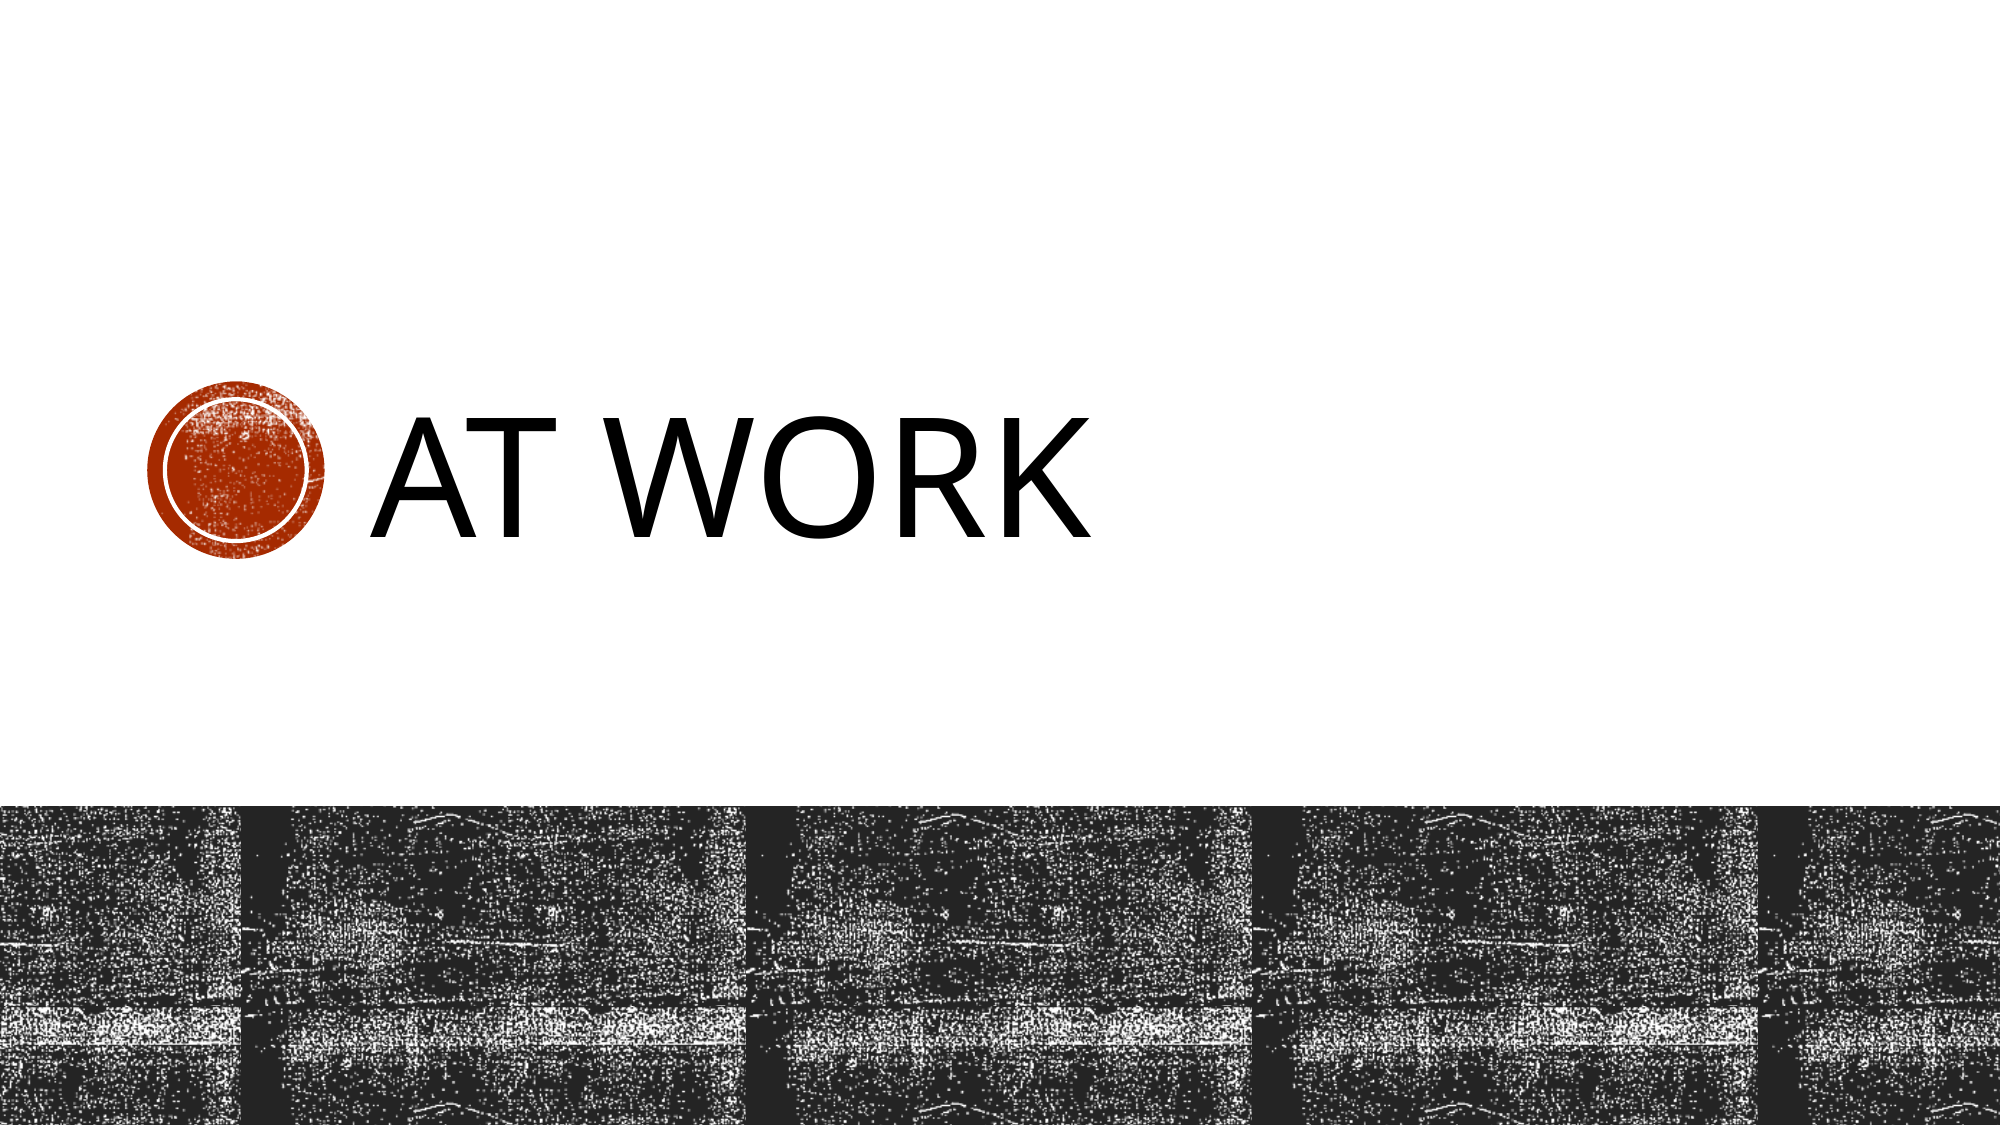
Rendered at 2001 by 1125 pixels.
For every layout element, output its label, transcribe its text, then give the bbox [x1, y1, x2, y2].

title At work [355, 201, 1878, 779]
